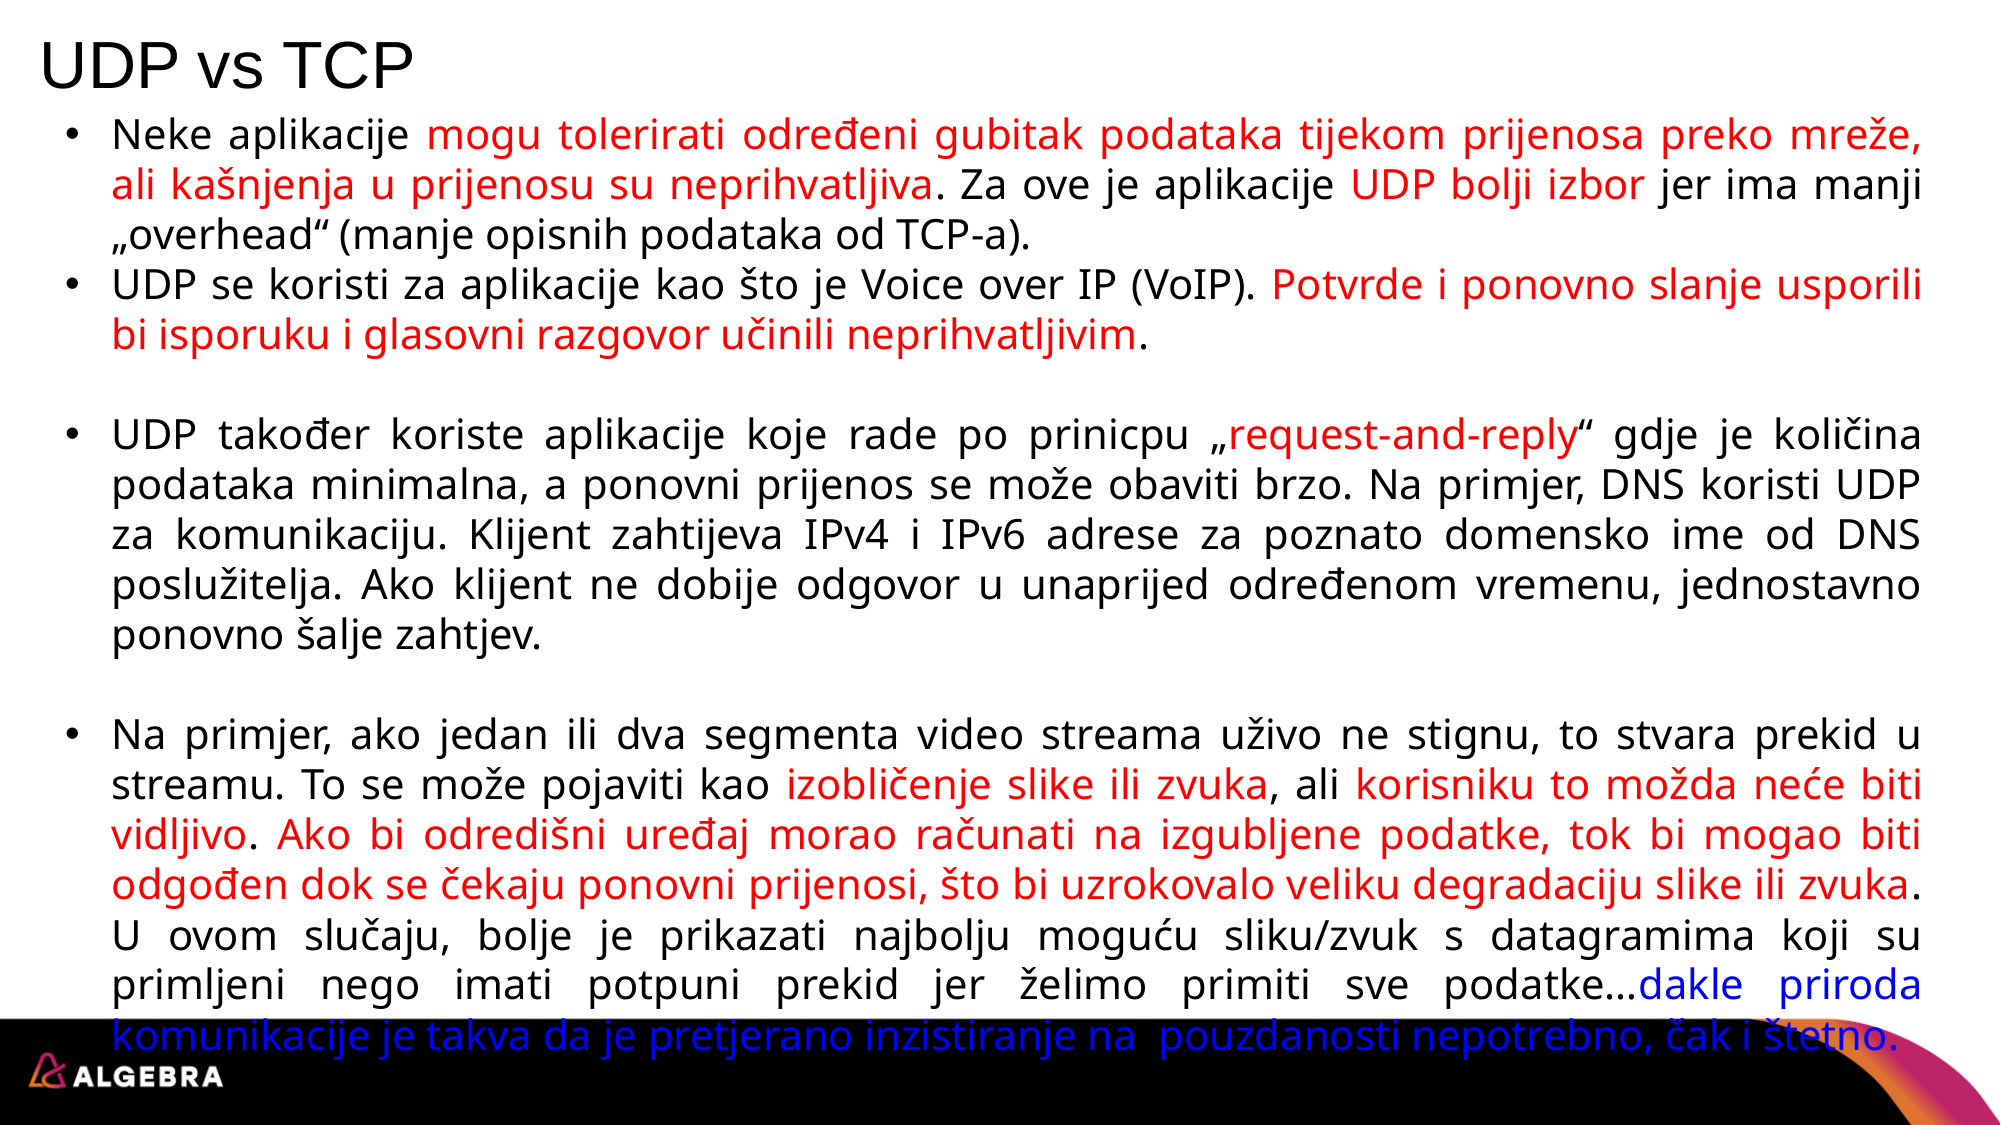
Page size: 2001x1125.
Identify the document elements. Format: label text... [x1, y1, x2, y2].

picture [0, 0, 2001, 1125]
title UDP vs TCP [39, 23, 1813, 200]
text_box Neke aplikacije mogu tolerirati određeni gubitak podataka tijekom prijenosa preko mreže, ali kašnjenja u prijenosu su neprihvatljiva. Za ove je aplikacije UDP bolji izbor jer ima manji „overhead“ (manje opisnih podataka od TCP-a). UDP se koristi za aplikacije kao što je Voice over IP (VoIP). Potvrde i ponovno slanje usporili bi isporuku i glasovni razgovor učinili neprihvatljivim. UDP također koriste aplikacije koje rade po prinicpu „request-and-reply“ gdje je količina podataka minimalna, a ponovni prijenos se može obaviti brzo. Na primjer, DNS koristi UDP za komunikaciju. Klijent zahtijeva IPv4 i IPv6 adrese za poznato domensko ime od DNS poslužitelja. Ako klijent ne dobije odgovor u unaprijed određenom vremenu, jednostavno ponovno šalje zahtjev. Na primjer, ako jedan ili dva segmenta video streama uživo ne stignu, to stvara prekid u streamu. To se može pojaviti kao izobličenje slike ili zvuka, ali korisniku to možda neće biti vidljivo. Ako bi odredišni uređaj morao računati na izgubljene podatke, tok bi mogao biti odgođen dok se čekaju ponovni prijenosi, što bi uzrokovalo veliku degradaciju slike ili zvuka. U ovom slučaju, bolje je prikazati najbolju moguću sliku/zvuk s datagramima koji su primljeni nego imati potpuni prekid jer želimo primiti sve podatke…dakle priroda komunikacije je takva da je pretjerano inzistiranje na pouzdanosti nepotrebno, čak i štetno. [50, 100, 1950, 1066]
